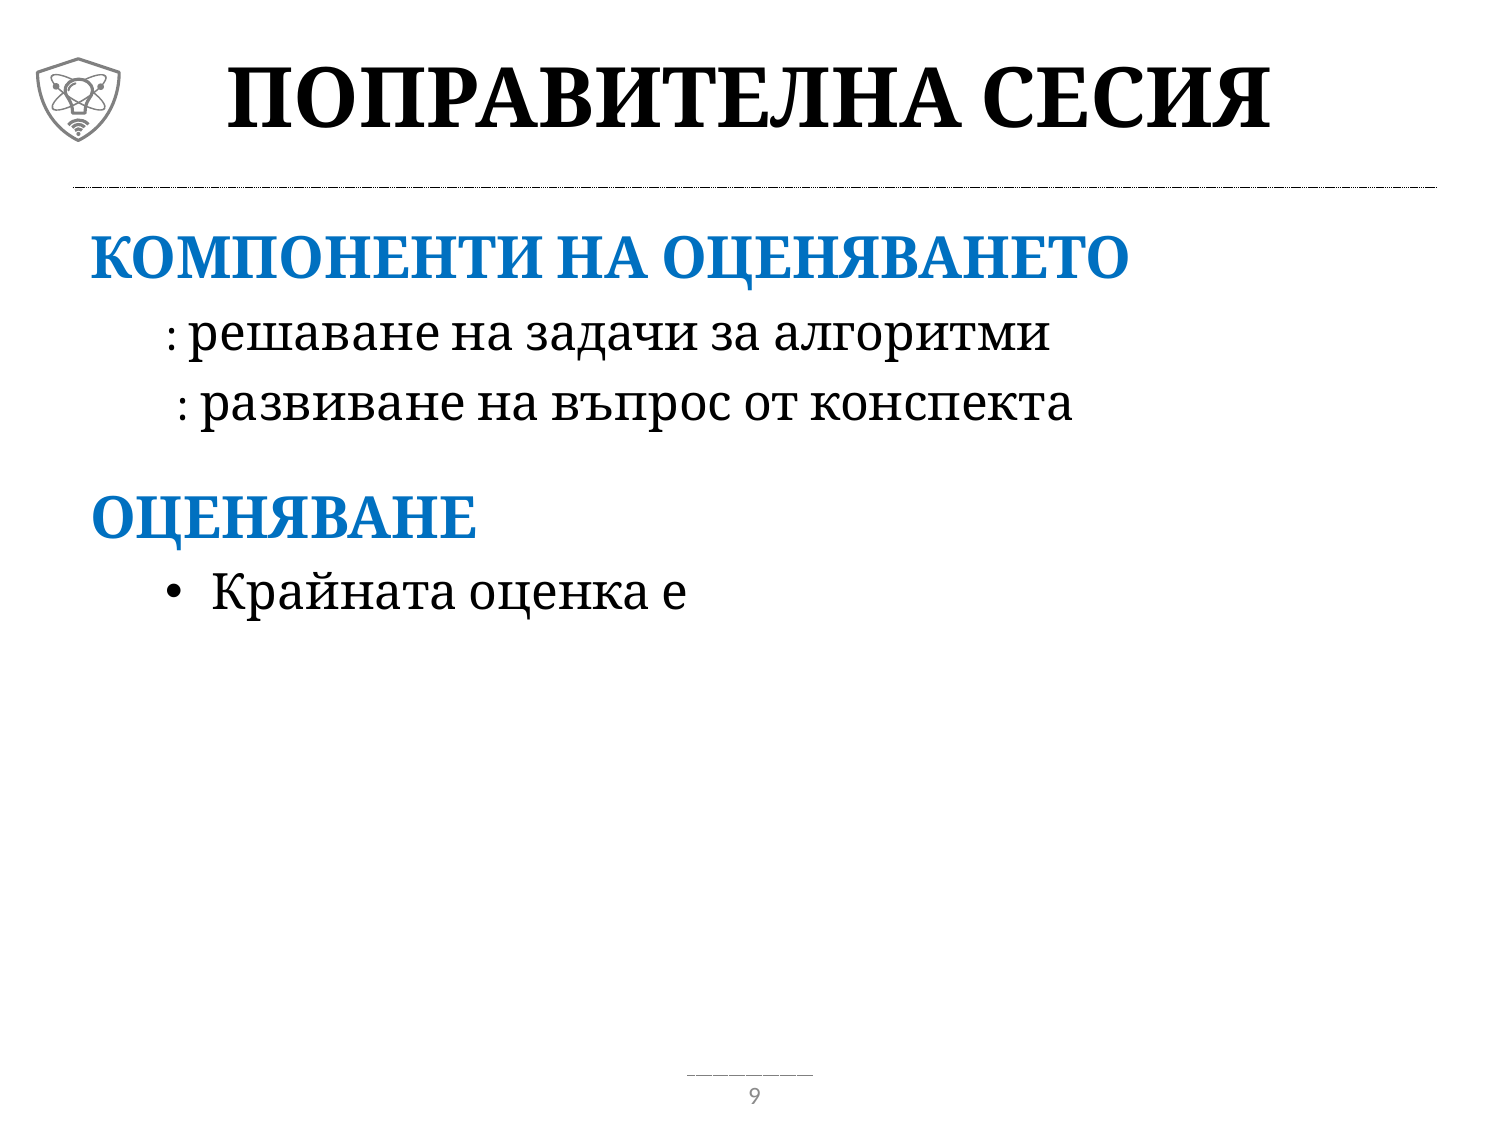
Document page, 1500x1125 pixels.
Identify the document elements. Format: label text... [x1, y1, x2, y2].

slide_number 9 [579, 1065, 930, 1125]
title Поправителна сесия [0, 0, 1500, 188]
